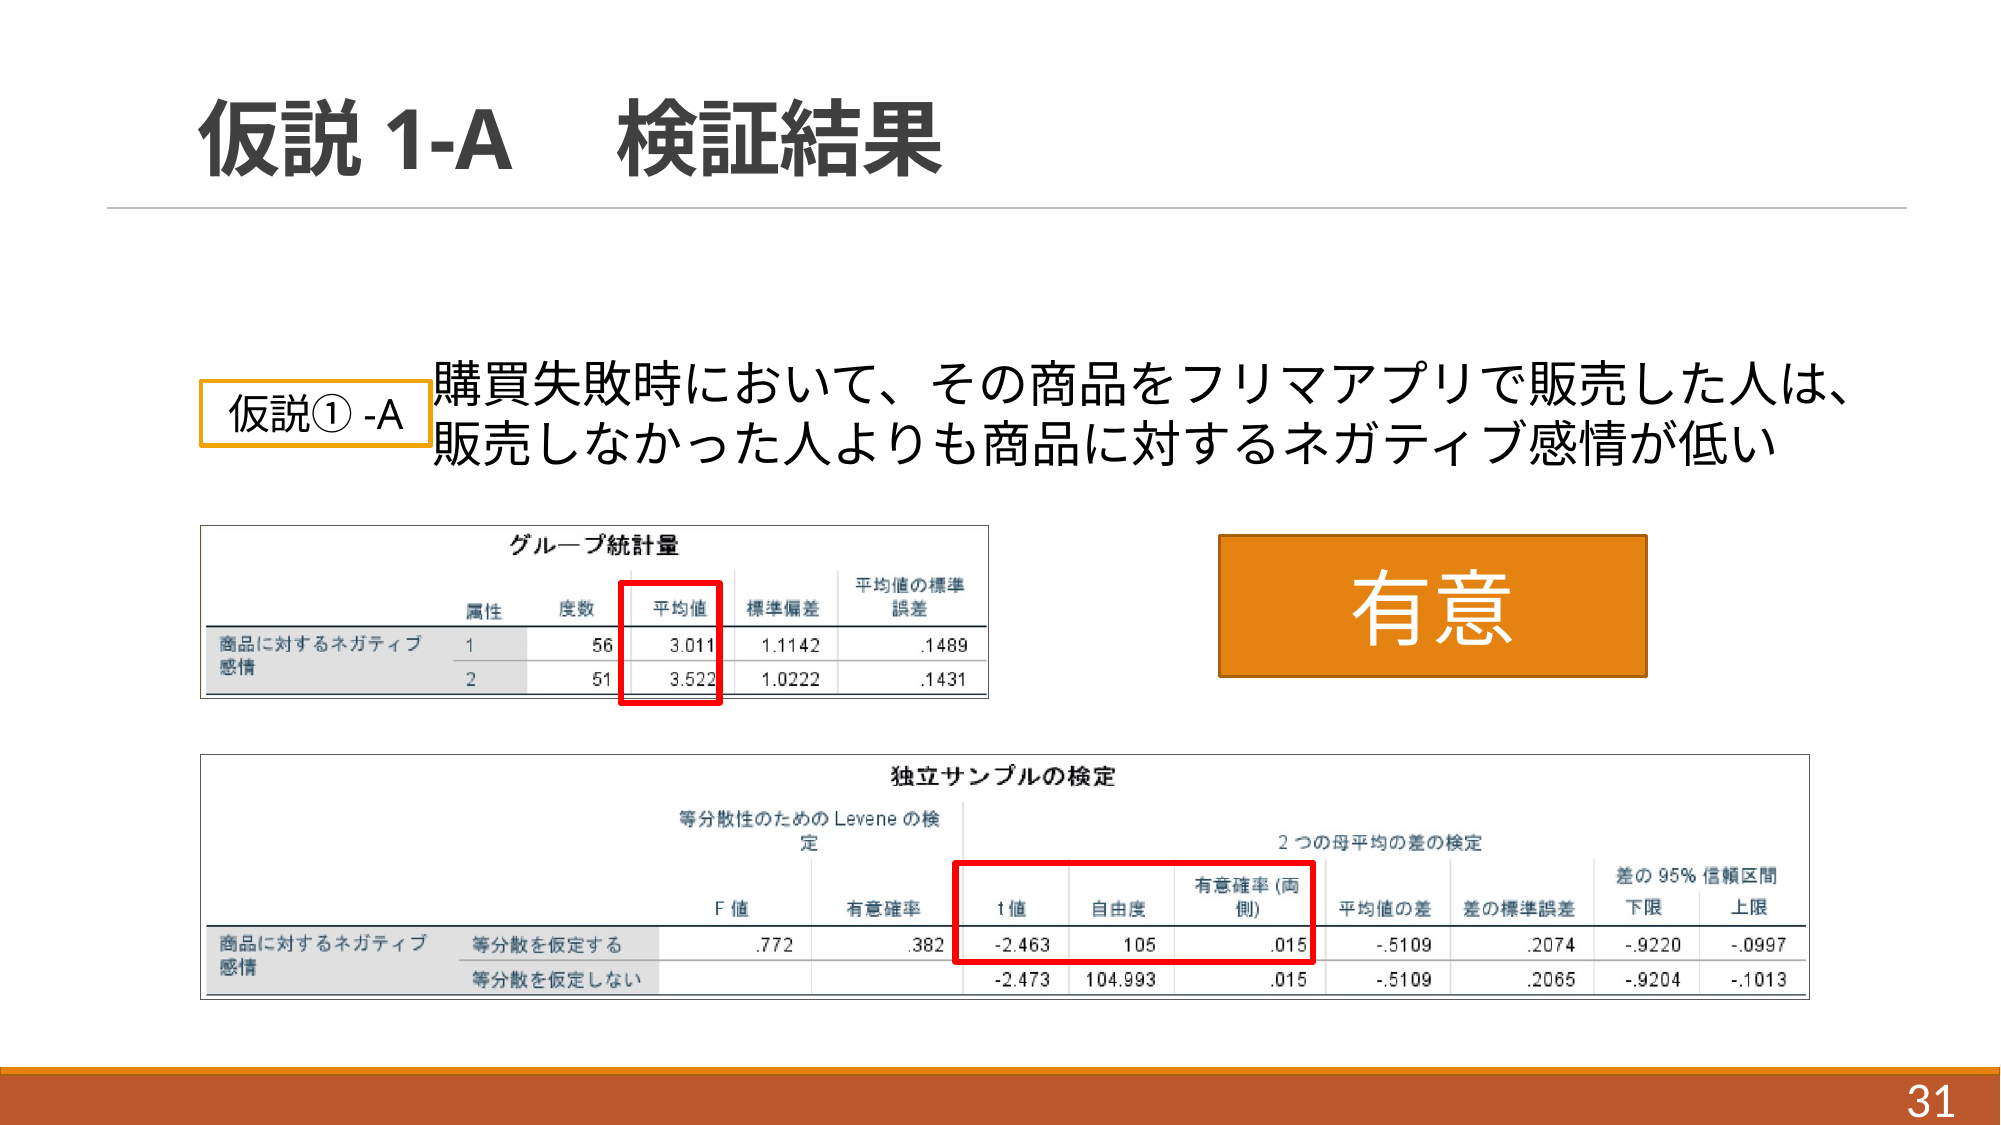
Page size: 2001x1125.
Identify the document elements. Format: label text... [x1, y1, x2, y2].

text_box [200, 344, 1839, 482]
picture [200, 524, 989, 699]
picture [200, 754, 1810, 1000]
title 仮説1-A 検証結果 [182, 15, 1833, 194]
text_box 有意 [1218, 534, 1648, 678]
slide_number 31 [1756, 1067, 1972, 1125]
